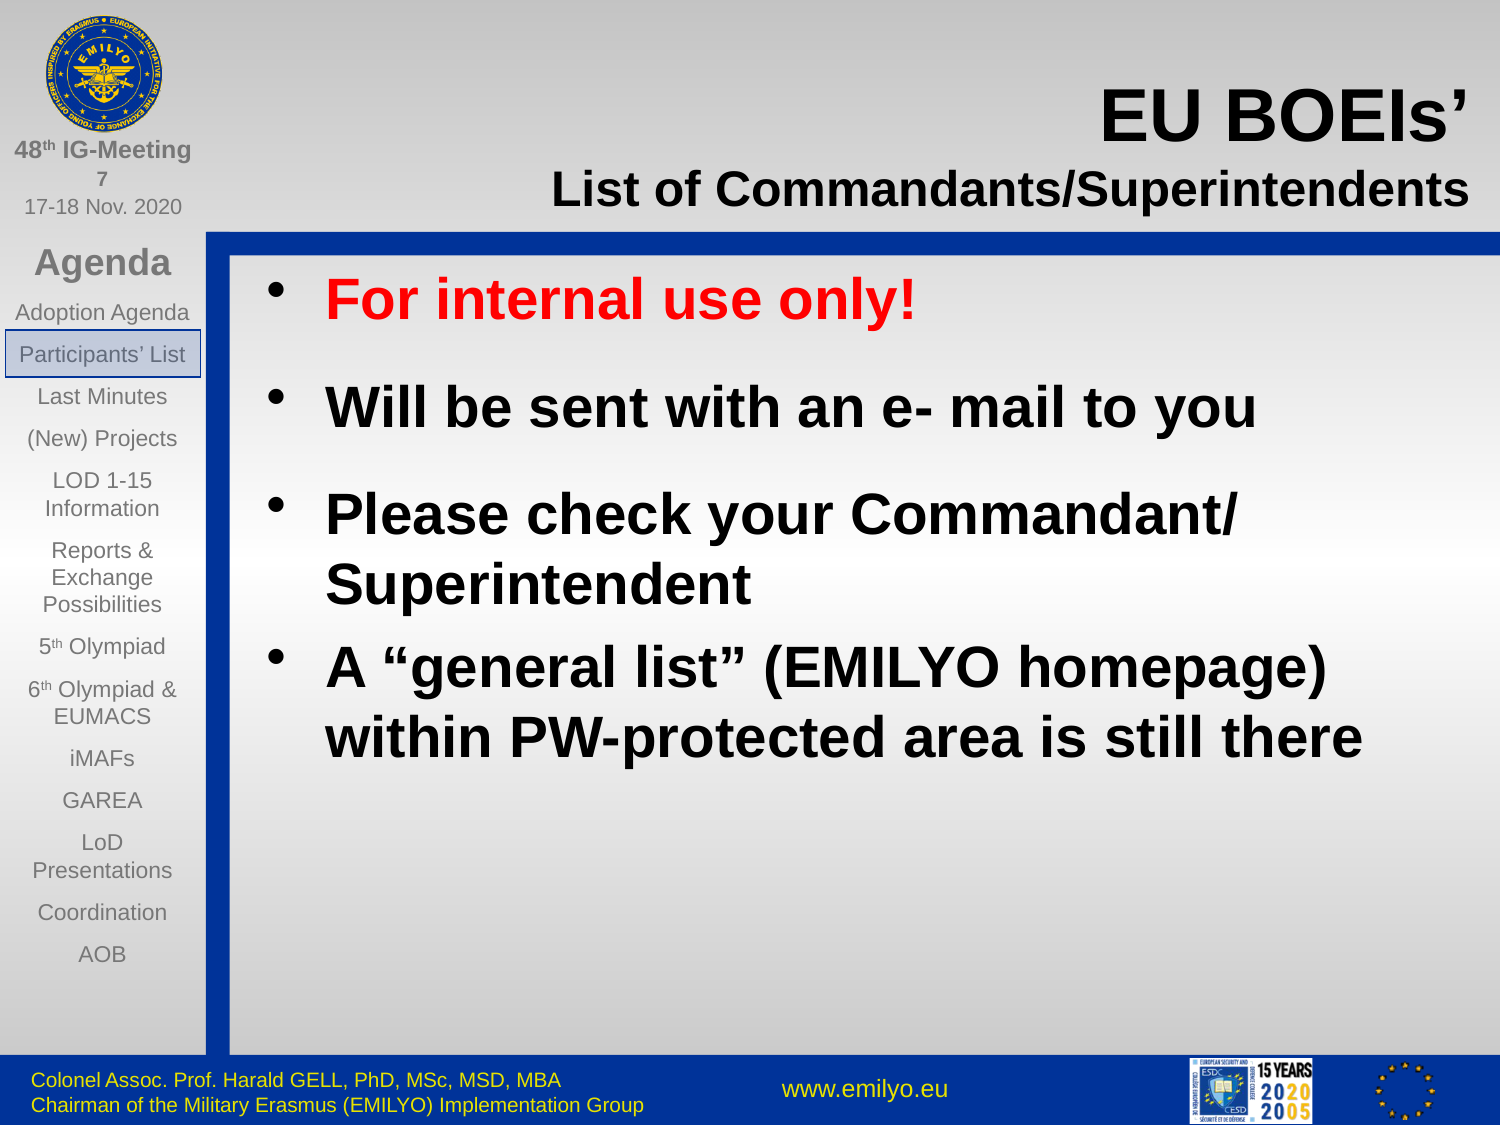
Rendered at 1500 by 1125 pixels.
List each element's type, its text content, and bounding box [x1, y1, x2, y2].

text_box [5, 329, 201, 377]
list For internal use only! Will be sent with an e- mail to you Please check your Commandant/ Superintendent A “general list” (EMILYO homepage) within PW-protected area is still there [266, 255, 1466, 1000]
picture [1189, 1058, 1313, 1124]
picture [1374, 1060, 1435, 1120]
title EU BOEIs’ List of Commandants/Superintendents [207, 28, 1471, 217]
picture [45, 14, 163, 133]
